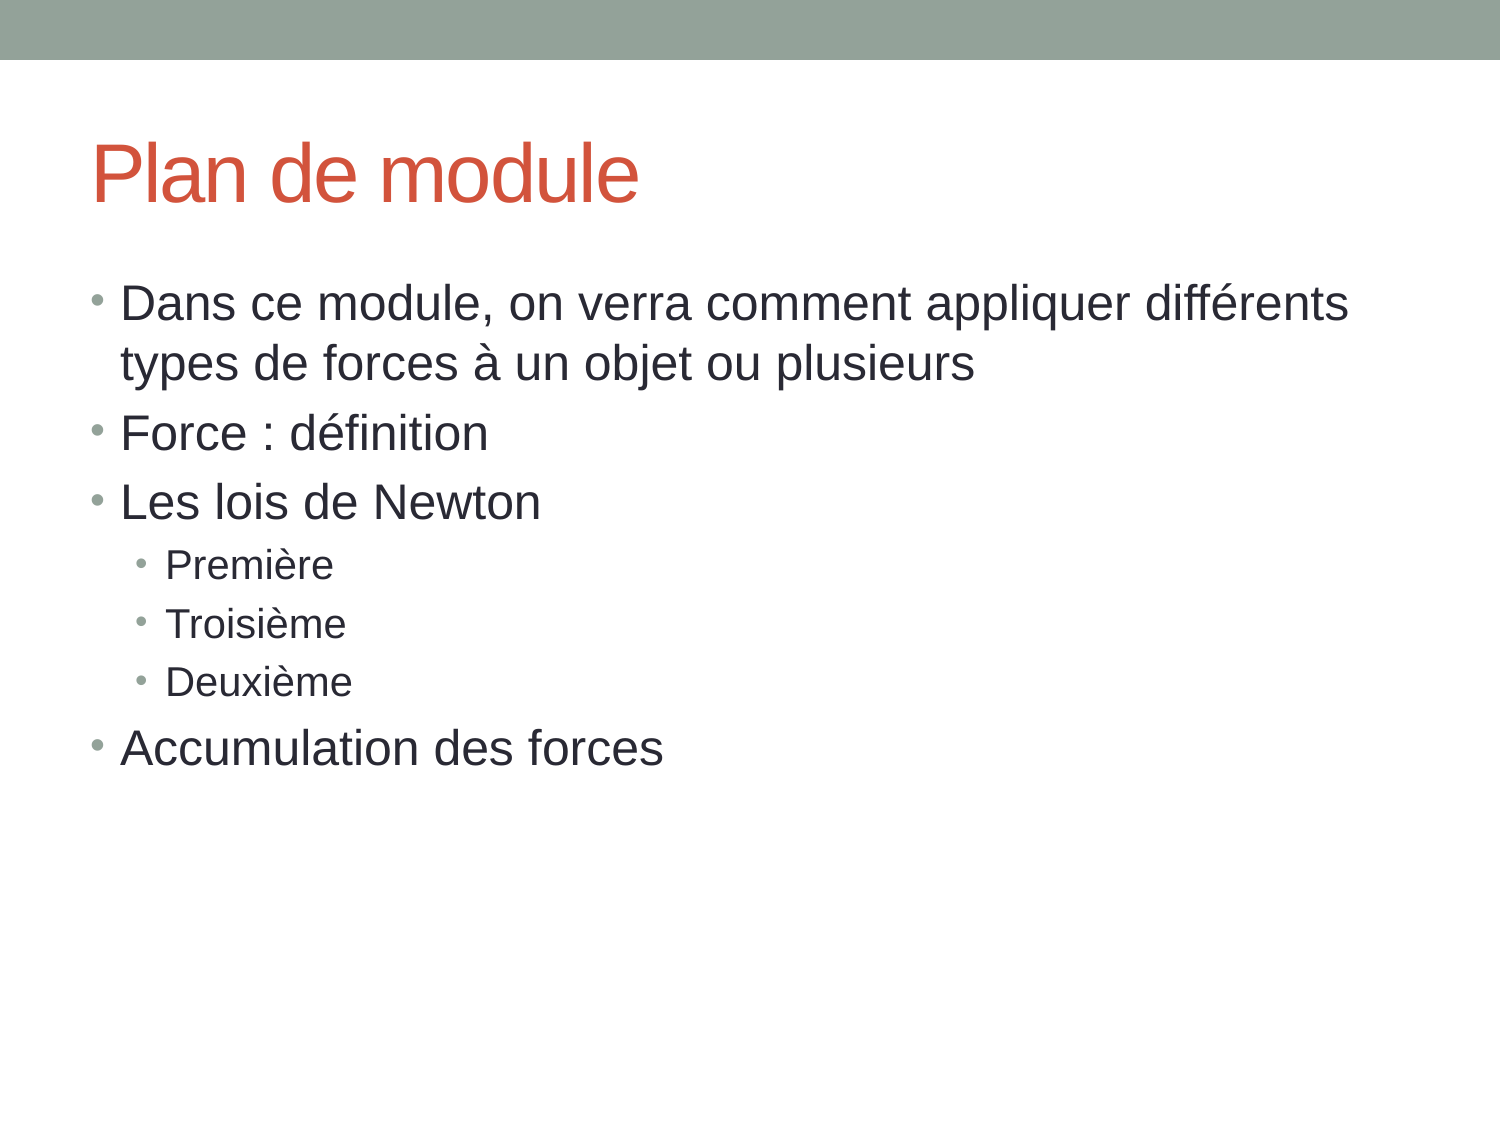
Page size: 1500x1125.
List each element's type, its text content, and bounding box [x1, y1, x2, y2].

title Plan de module [75, 87, 1425, 250]
list Dans ce module, on verra comment appliquer différents types de forces à un objet ou plusieurs Force : définition Les lois de Newton Première Troisième Deuxième Accumulation des forces [75, 262, 1425, 1063]
